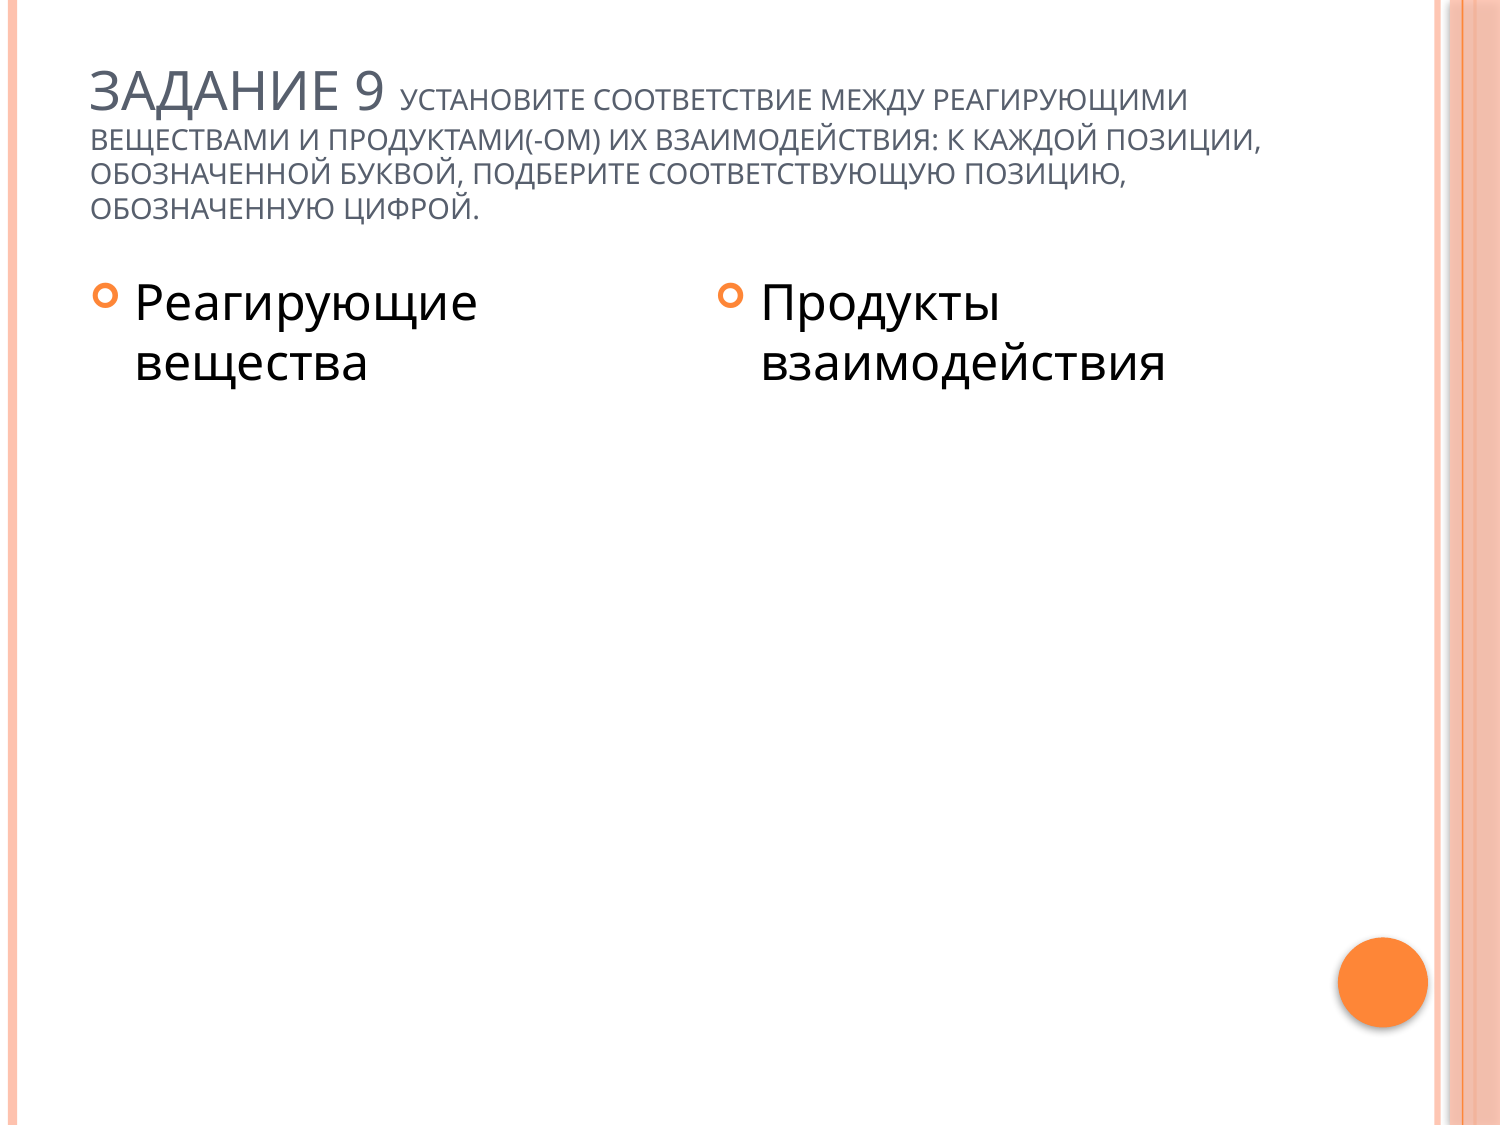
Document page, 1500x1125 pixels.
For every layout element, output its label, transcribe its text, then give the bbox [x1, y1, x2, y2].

list Реагирующие вещества [75, 262, 675, 1013]
list Продукты взаимодействия [700, 262, 1301, 1013]
title Задание 9 Установите соответствие между реагирующими веществами и продуктами(-ом) их взаимодействия: к каждой позиции, обозначенной буквой, подберите соответствующую позицию, обозначенную цифрой. [75, 45, 1300, 233]
